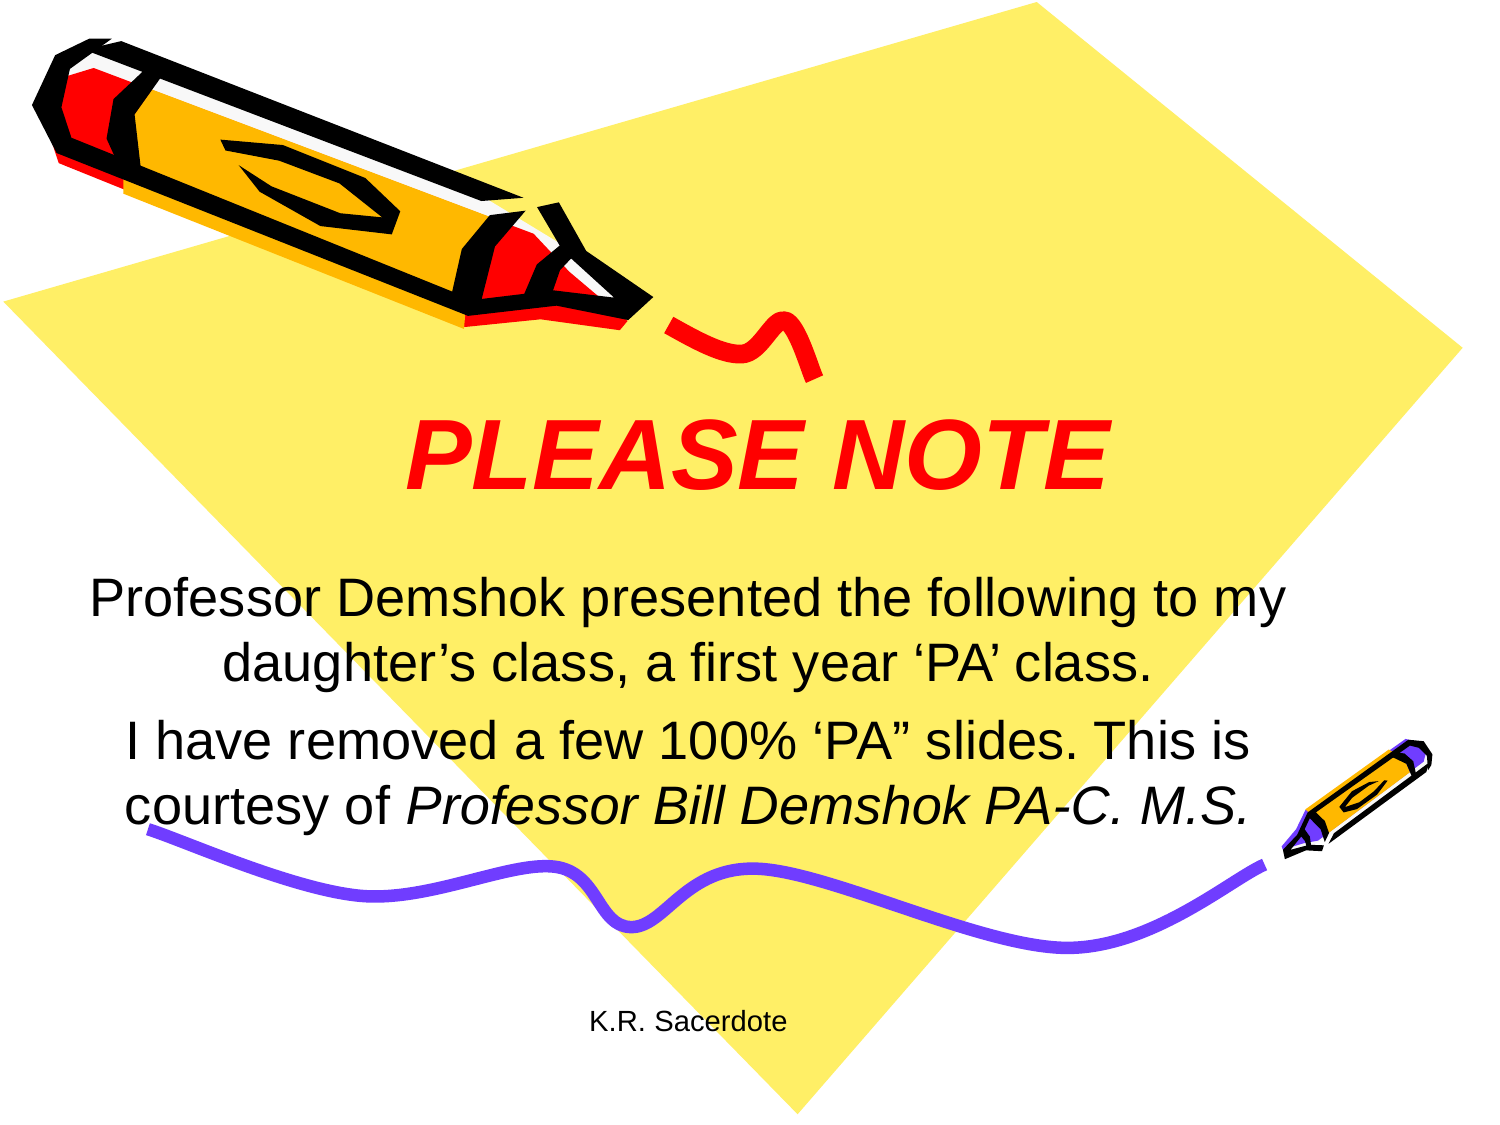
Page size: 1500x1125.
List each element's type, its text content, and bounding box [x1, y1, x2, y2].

list Professor Demshok presented the following to my daughter’s class, a first year ‘PA’ class. I have removed a few 100% ‘PA” slides. This is courtesy of Professor Bill Demshok PA-C. M.S. K.R. Sacerdote [42, 554, 1335, 1111]
title PLEASE NOTE [93, 0, 1423, 518]
